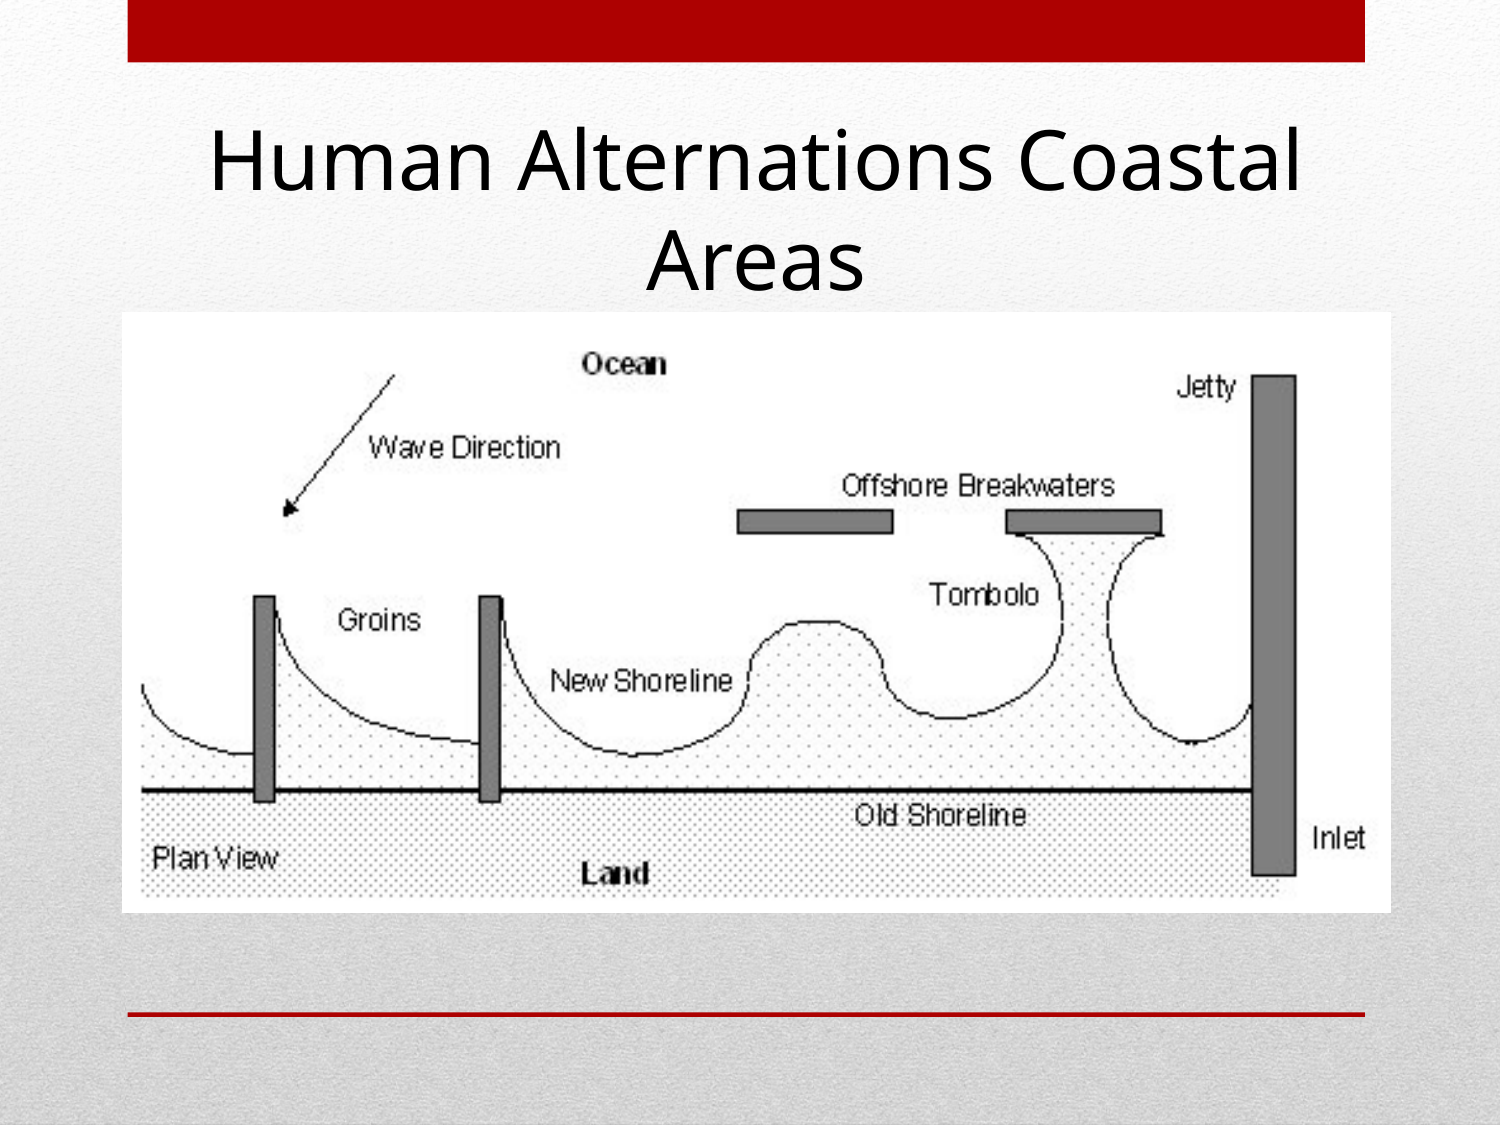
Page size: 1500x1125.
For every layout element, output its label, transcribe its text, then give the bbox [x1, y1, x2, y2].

picture [121, 311, 1392, 914]
text_box Human Alternations Coastal Areas [112, 99, 1400, 315]
